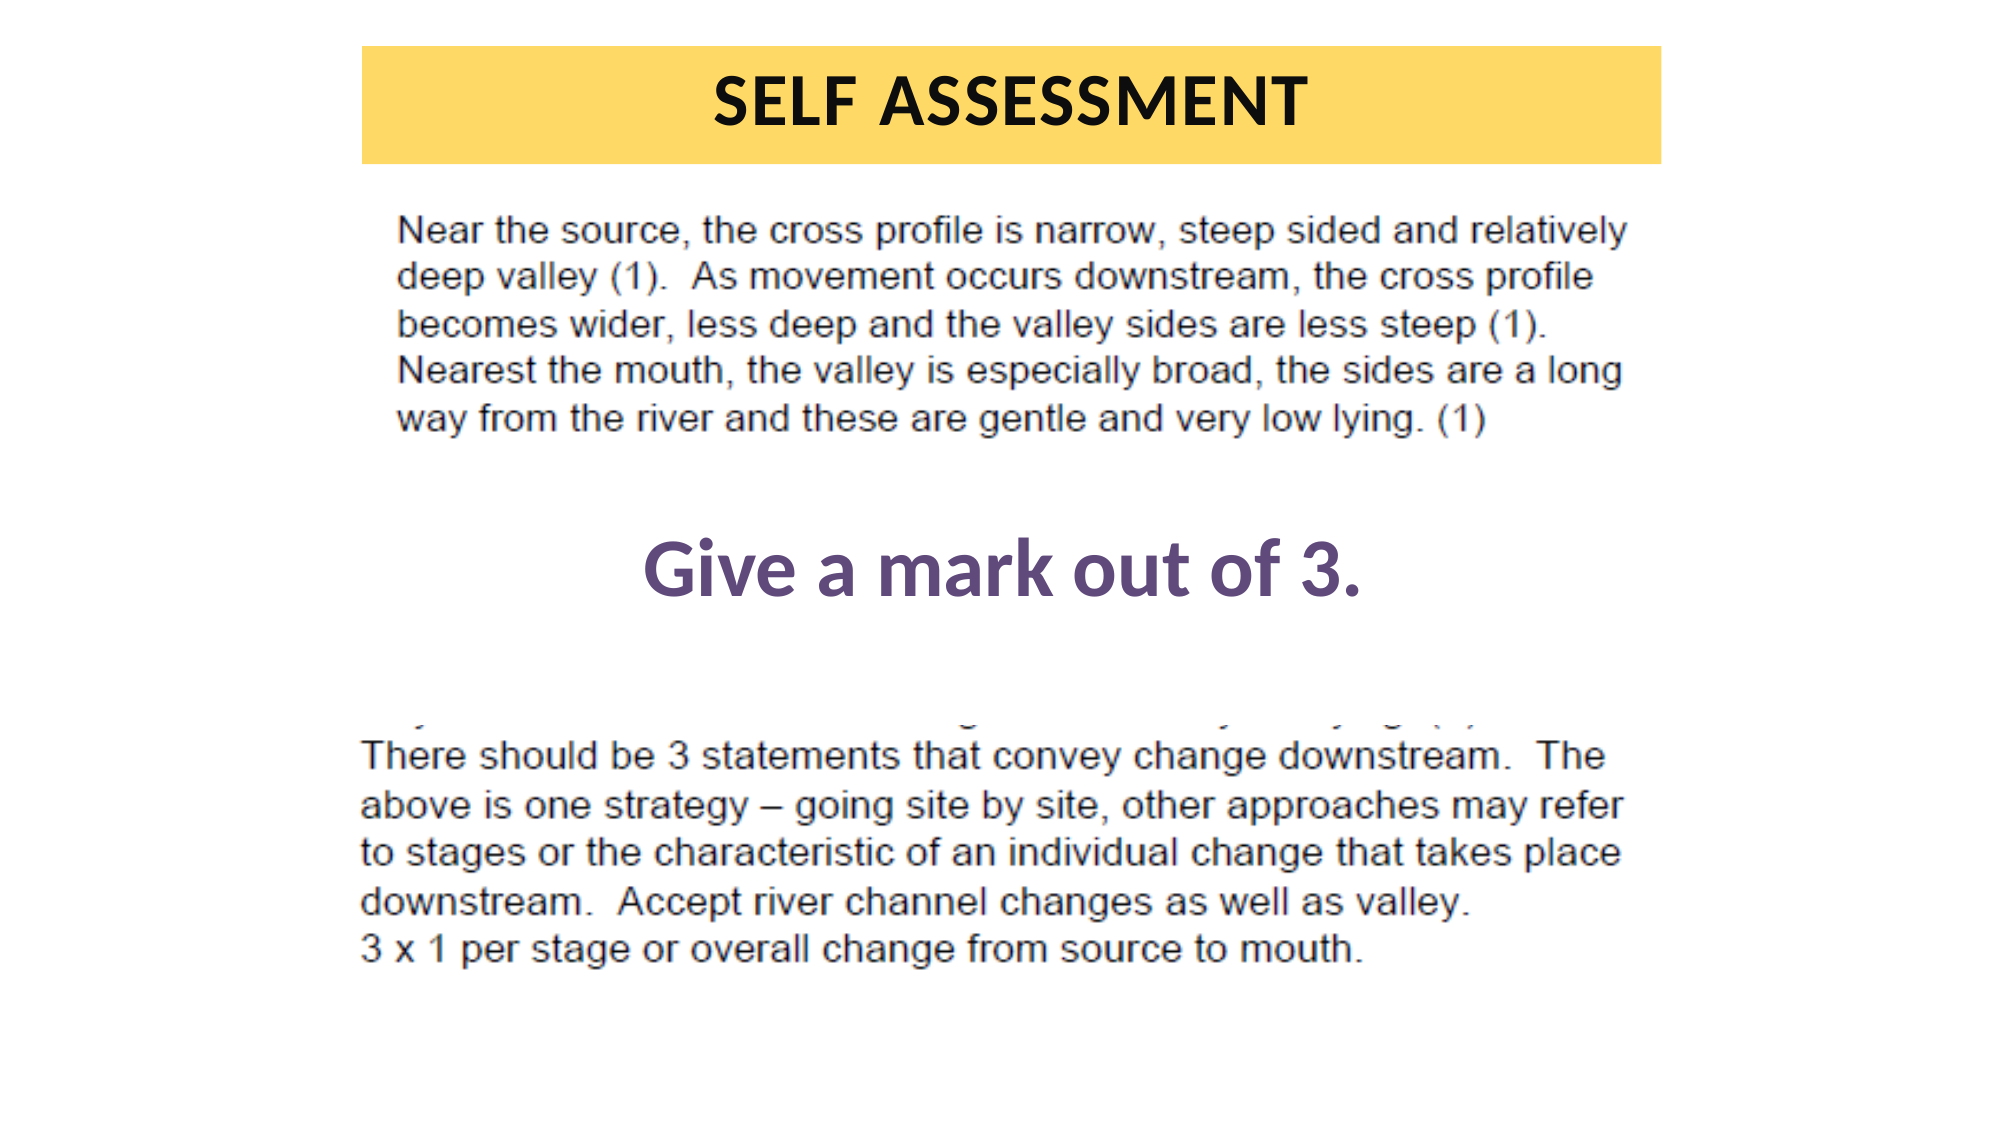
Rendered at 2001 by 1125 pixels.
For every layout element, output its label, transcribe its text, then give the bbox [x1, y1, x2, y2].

text_box Self assessment [362, 46, 1662, 165]
picture [329, 725, 1682, 988]
text_box Give a mark out of 3. [325, 495, 1684, 614]
picture [367, 207, 1684, 439]
